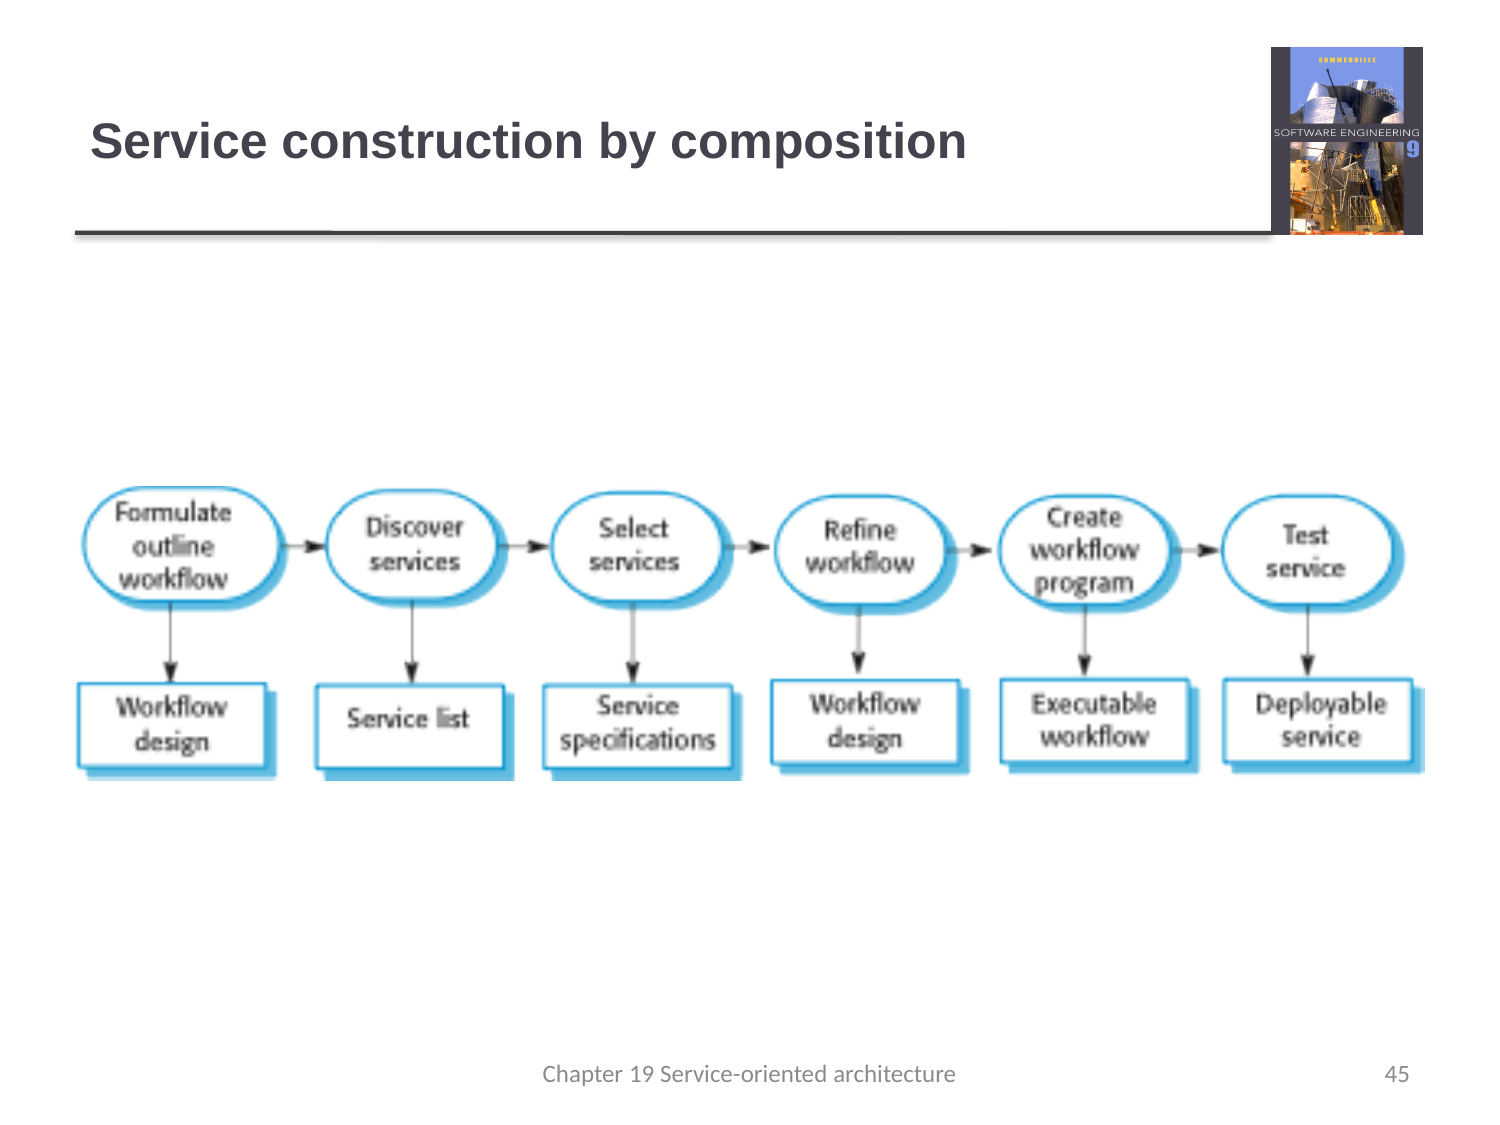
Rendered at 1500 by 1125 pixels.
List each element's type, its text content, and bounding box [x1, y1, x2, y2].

picture [1272, 47, 1423, 235]
title Service construction by composition [74, 44, 1272, 233]
slide_number 45 [1074, 1042, 1425, 1103]
footer Chapter 19 Service-oriented architecture [512, 1042, 988, 1103]
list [74, 262, 1426, 1006]
